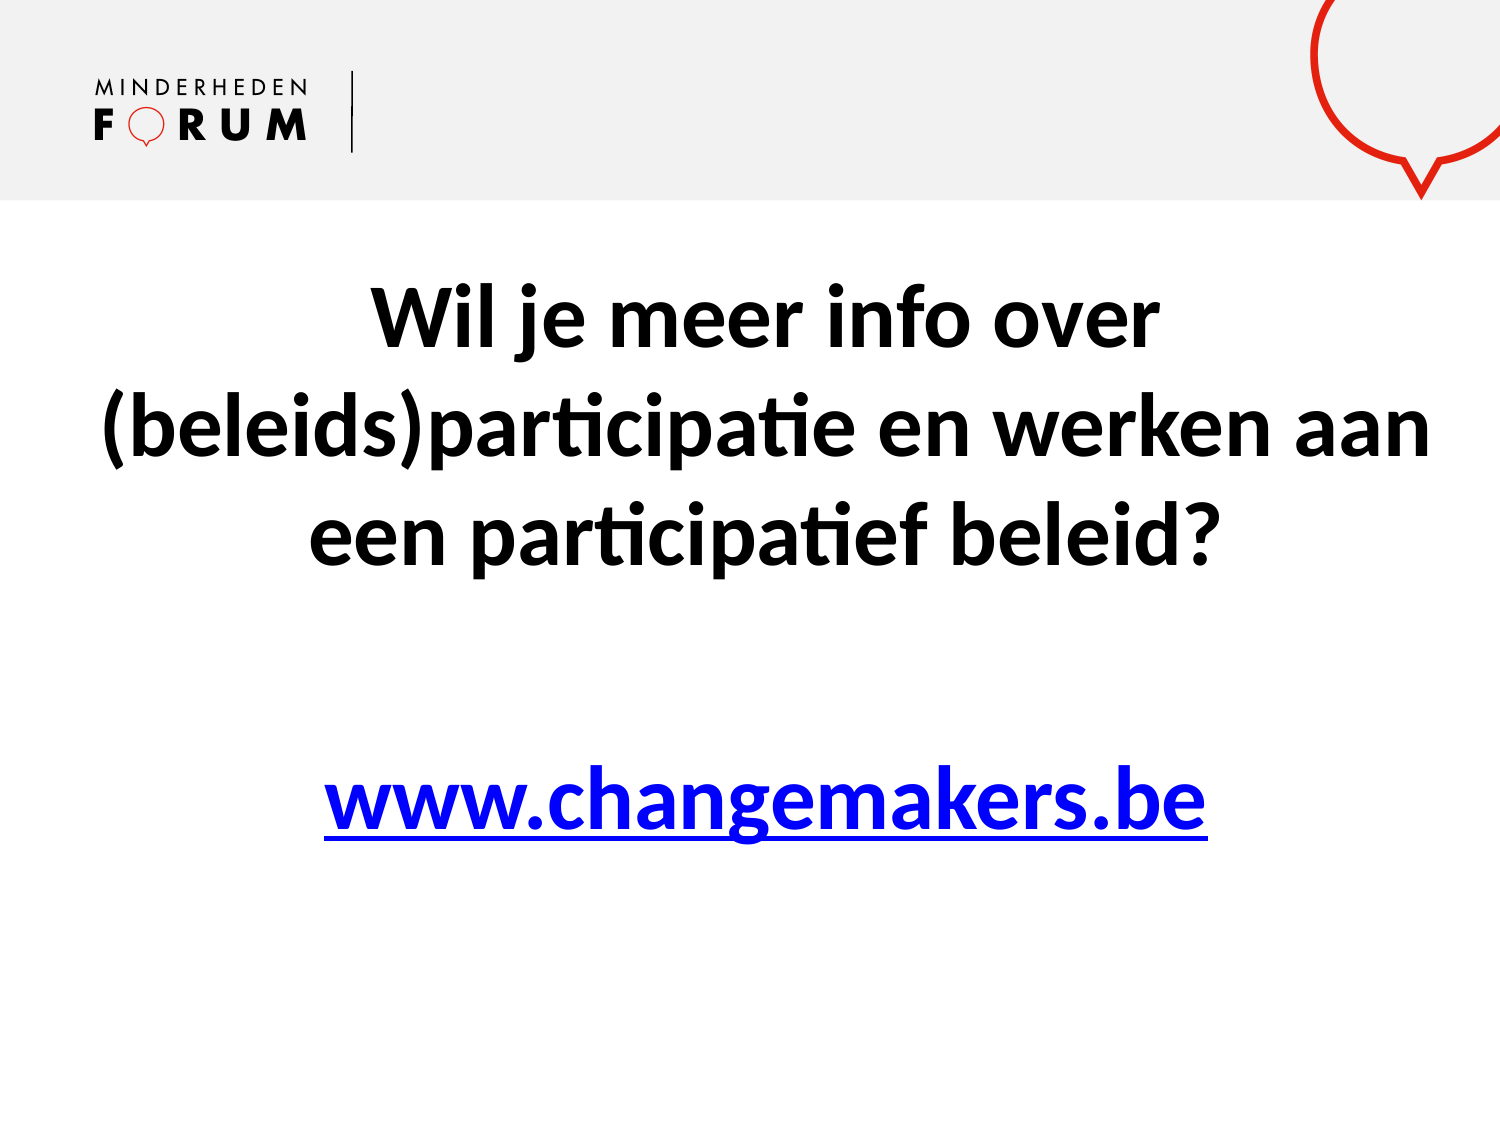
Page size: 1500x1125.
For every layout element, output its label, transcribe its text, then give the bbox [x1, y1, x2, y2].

list Wil je meer info over (beleids)participatie en werken aan een participatief beleid? www.changemakers.be [55, 248, 1478, 866]
picture [0, 0, 1500, 1125]
